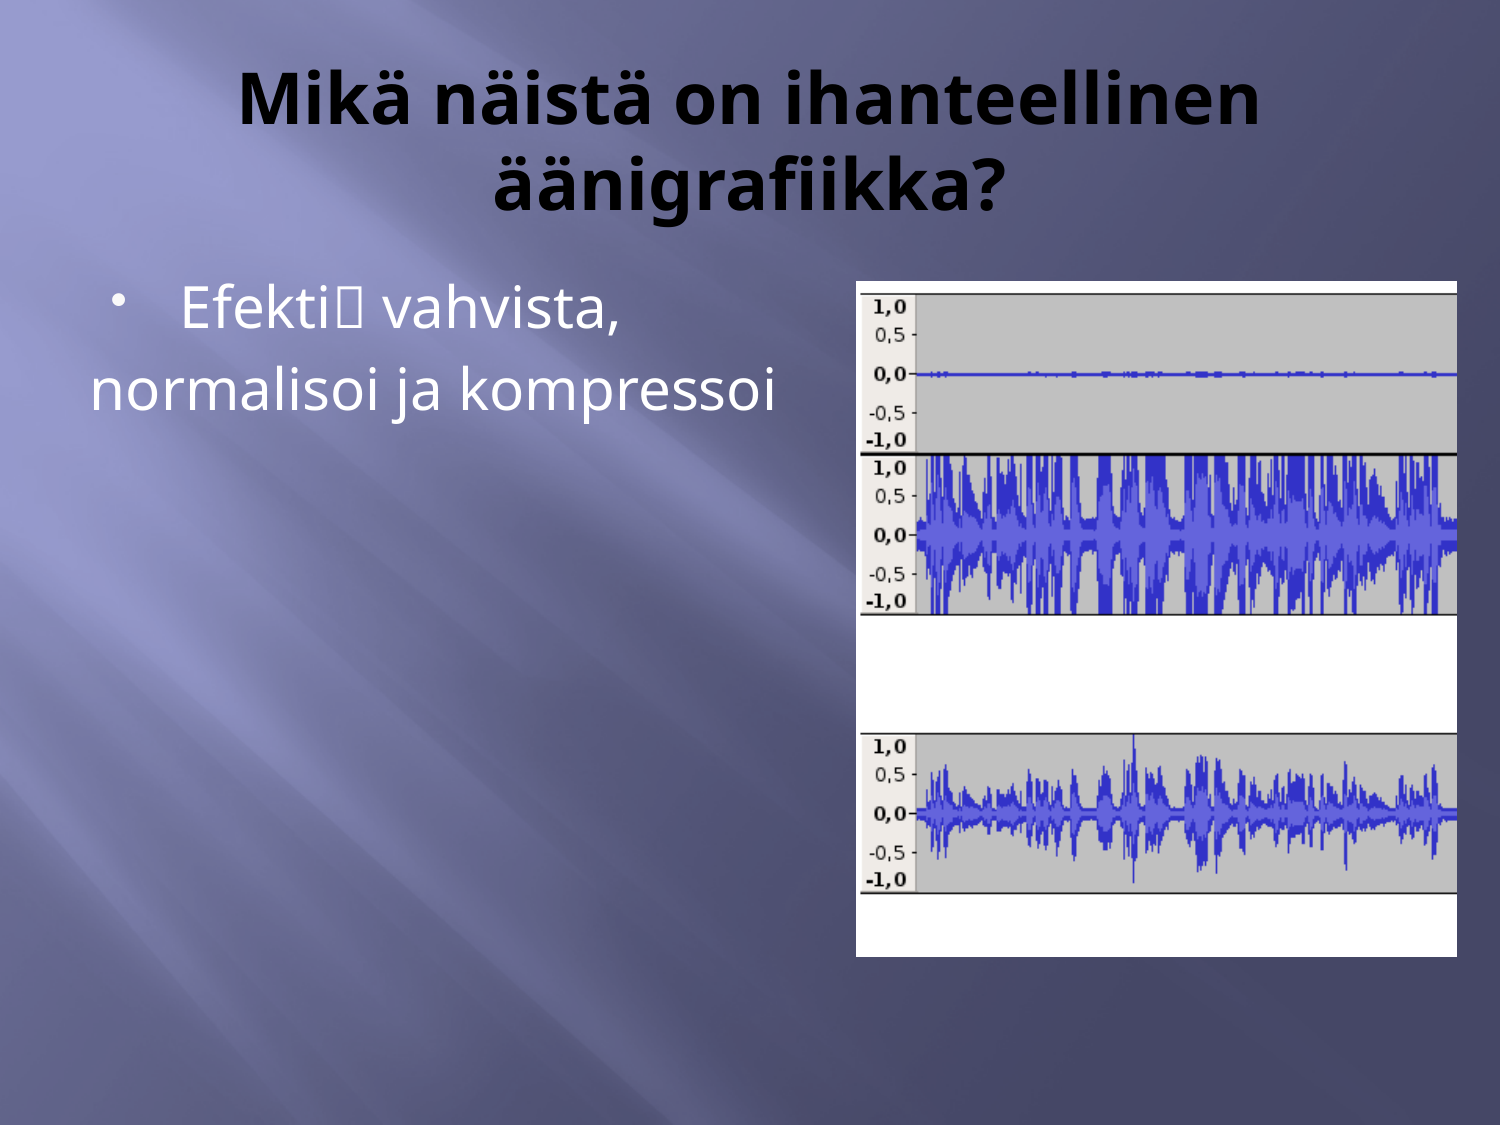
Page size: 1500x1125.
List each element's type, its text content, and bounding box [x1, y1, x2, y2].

list Efekti vahvista, normalisoi ja kompressoi [75, 262, 1425, 1035]
title Mikä näistä on ihanteellinen äänigrafiikka? [75, 45, 1425, 233]
picture [855, 281, 1457, 957]
